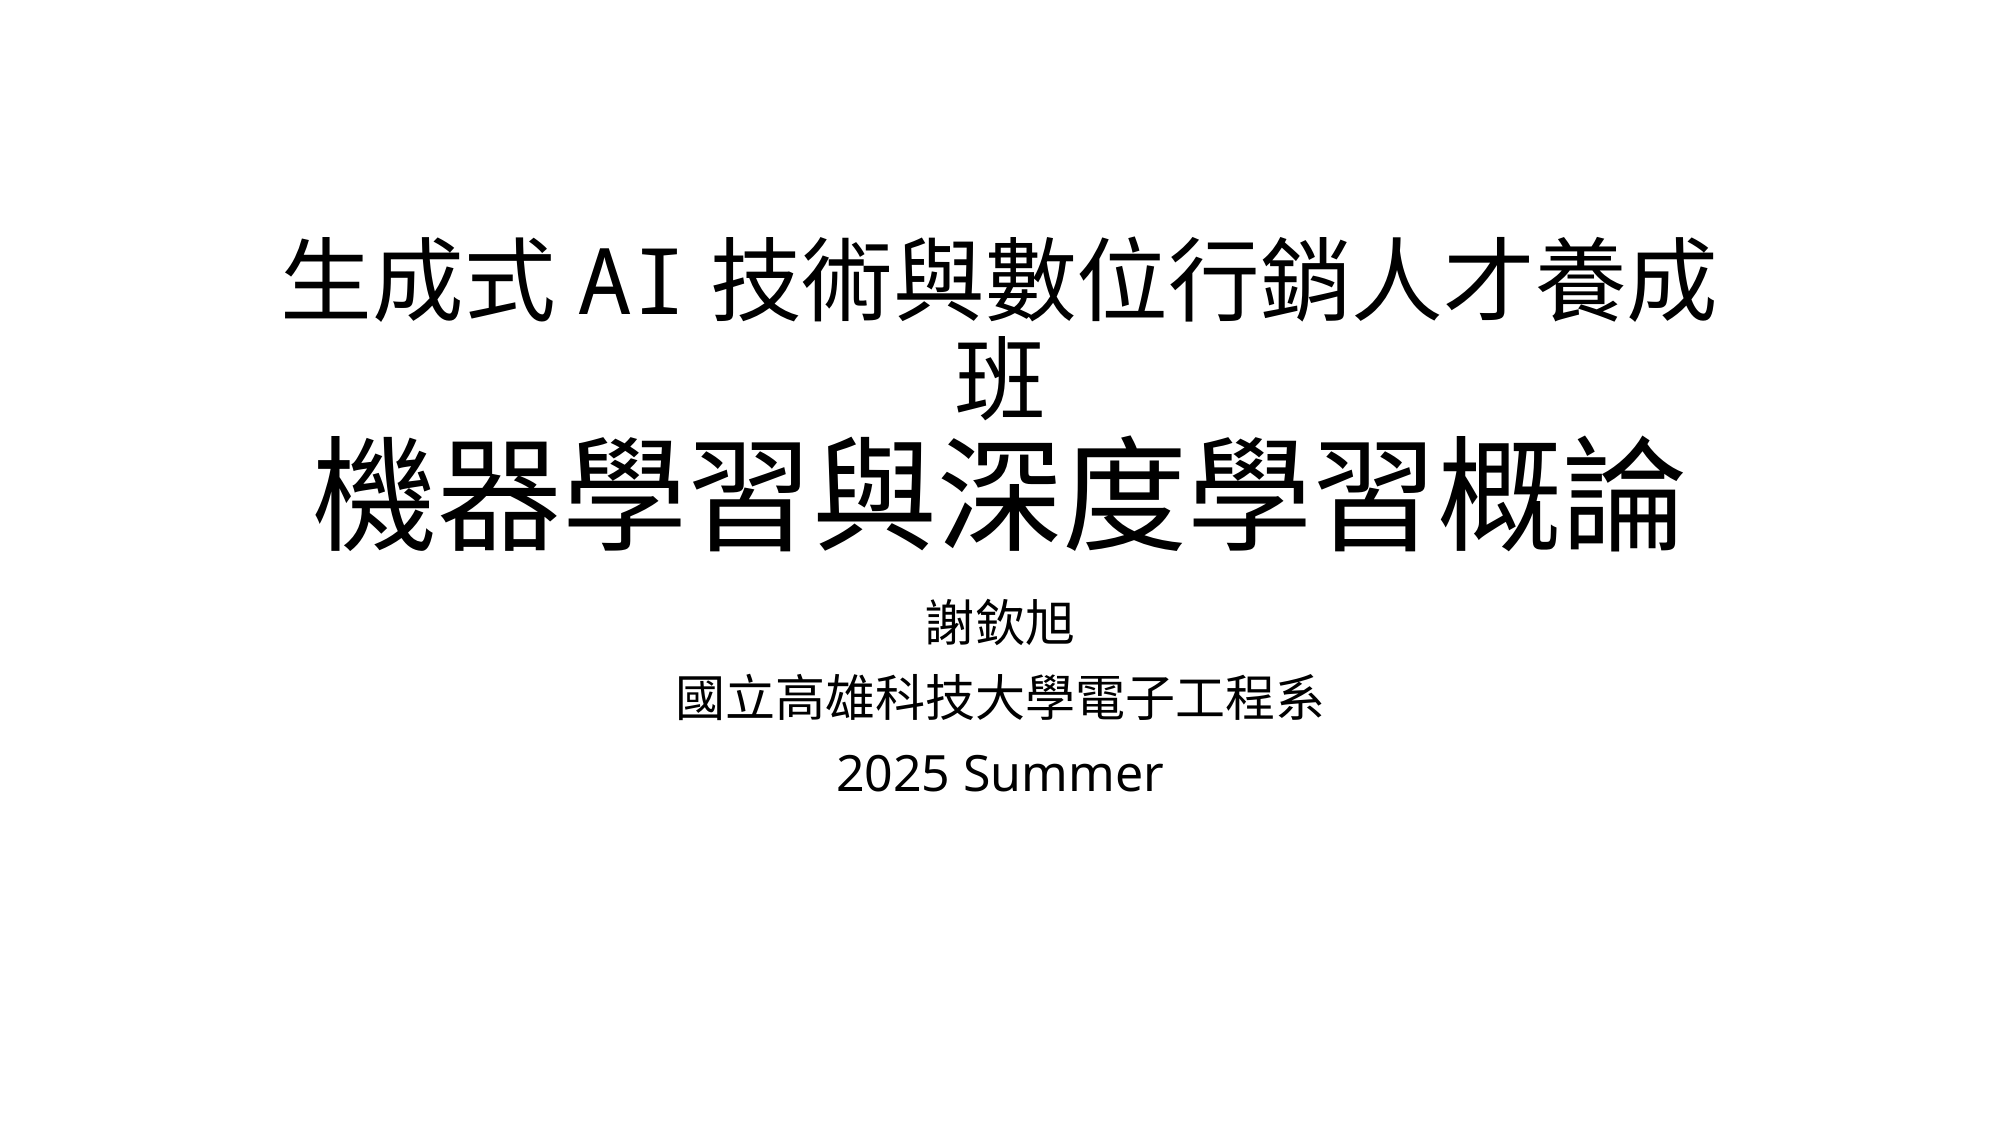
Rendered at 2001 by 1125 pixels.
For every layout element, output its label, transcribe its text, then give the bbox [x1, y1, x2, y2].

subtitle 謝欽旭 國立高雄科技大學電子工程系 2025 Summer [249, 590, 1750, 863]
title 生成式AI技術與數位行銷人才養成班 機器學習與深度學習概論 [249, 184, 1750, 576]
